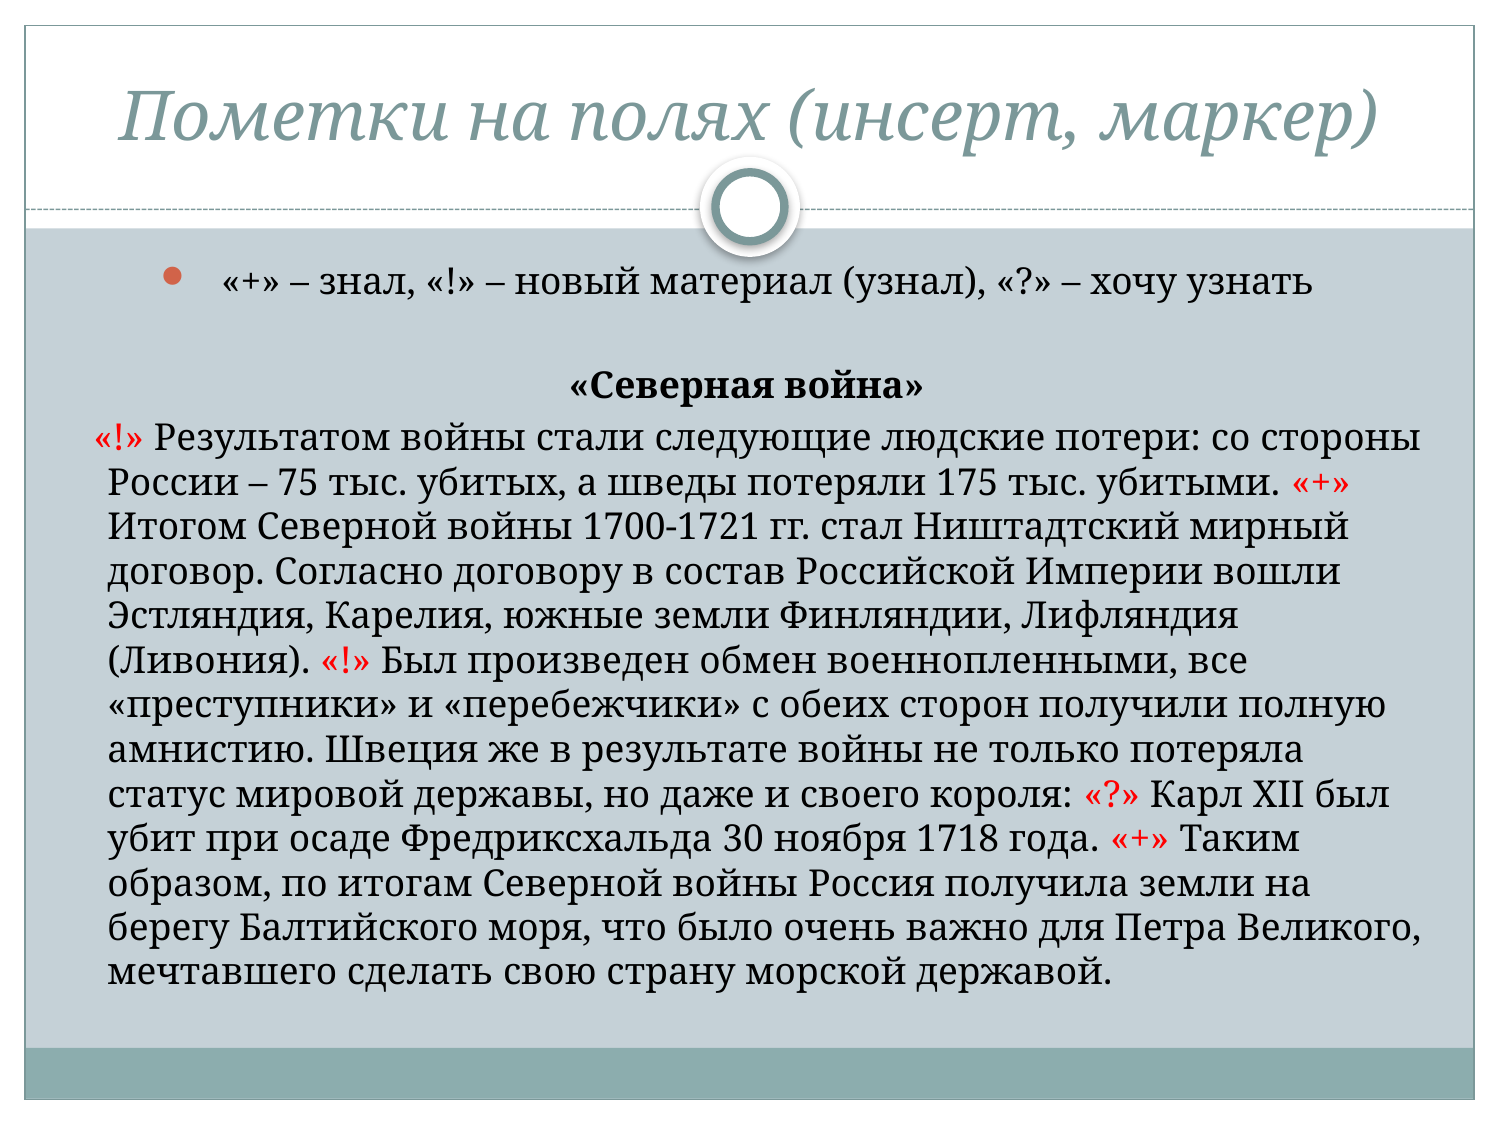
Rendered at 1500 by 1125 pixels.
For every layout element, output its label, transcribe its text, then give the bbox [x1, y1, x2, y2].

list «+» – знал, «!» – новый материал (узнал), «?» – хочу узнать «Северная война» «!» Результатом войны стали следующие людские потери: со стороны России – 75 тыс. убитых, а шведы потеряли 175 тыс. убитыми. «+» Итогом Северной войны 1700-1721 гг. стал Ништадтский мирный договор. Согласно договору в состав Российской Империи вошли Эстляндия, Карелия, южные земли Финляндии, Лифляндия (Ливония). «!» Был произведен обмен военнопленными, все «преступники» и «перебежчики» с обеих сторон получили полную амнистию. Швеция же в результате войны не только потеряла статус мировой державы, но даже и своего короля: «?» Карл XII был убит при осаде Фредриксхальда 30 ноября 1718 года. «+» Таким образом, по итогам Северной войны Россия получила земли на берегу Балтийского моря, что было очень важно для Петра Великого, мечтавшего сделать свою страну морской державой. [49, 250, 1445, 1001]
title Пометки на полях (инсерт, маркер) [49, 37, 1450, 162]
